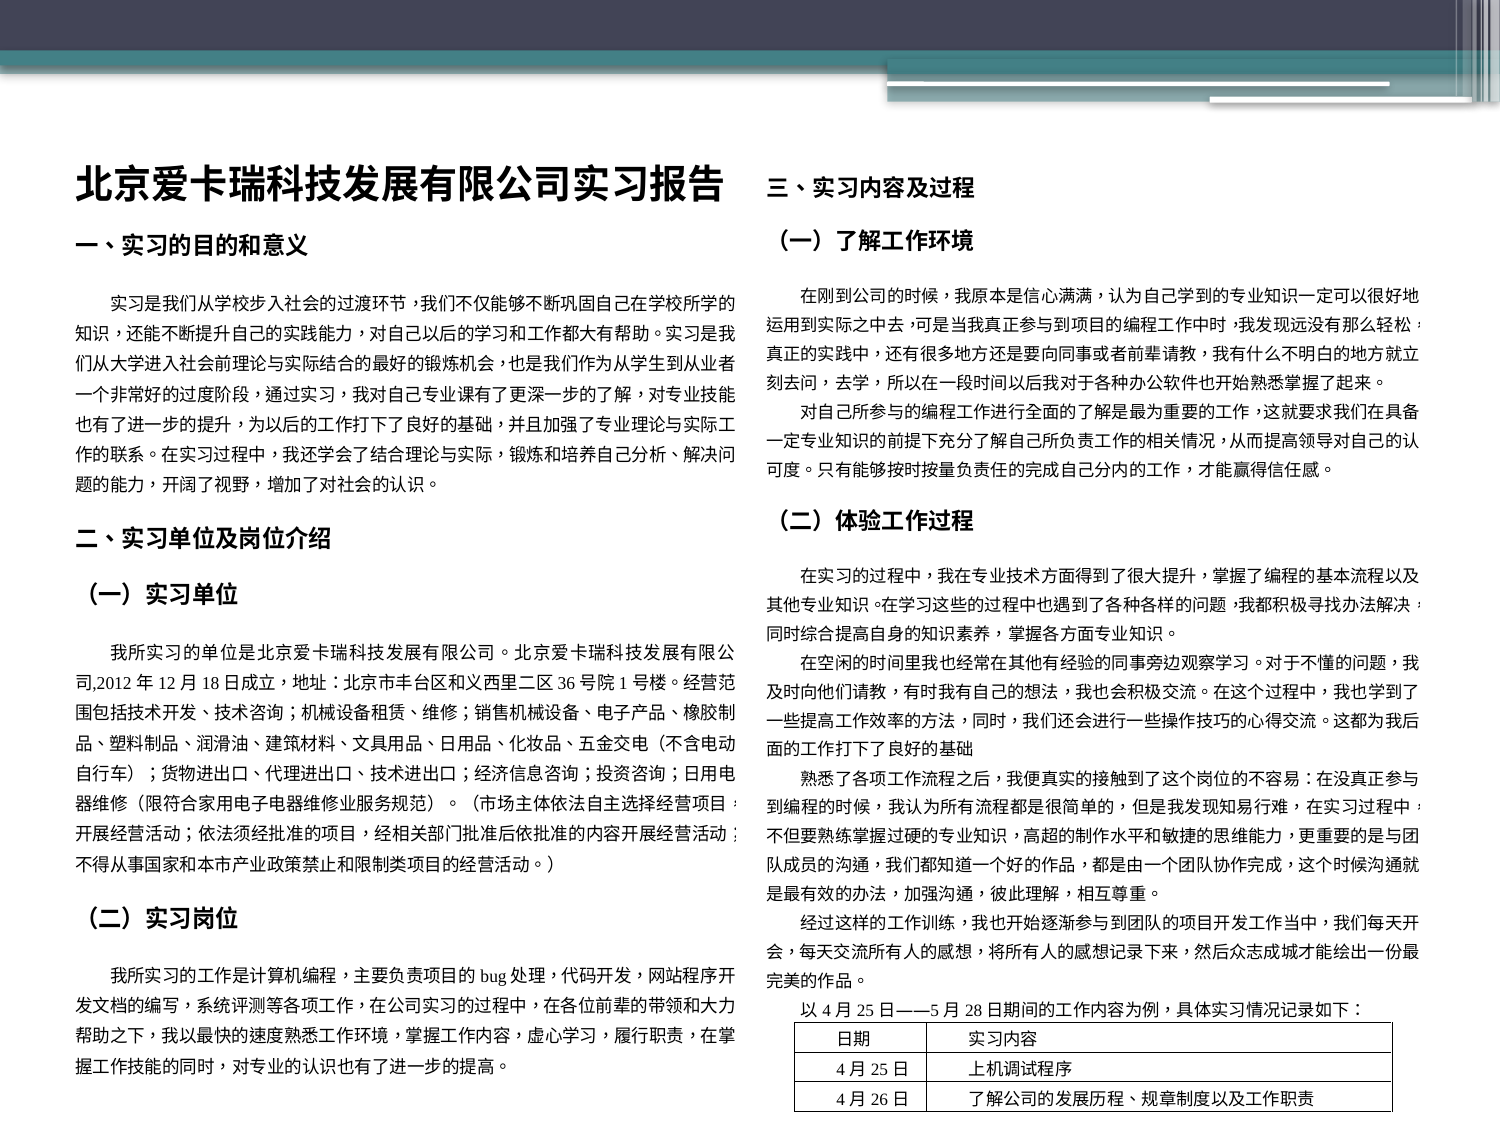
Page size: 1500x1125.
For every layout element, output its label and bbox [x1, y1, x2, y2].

list [765, 148, 1422, 1112]
list [74, 148, 738, 1080]
